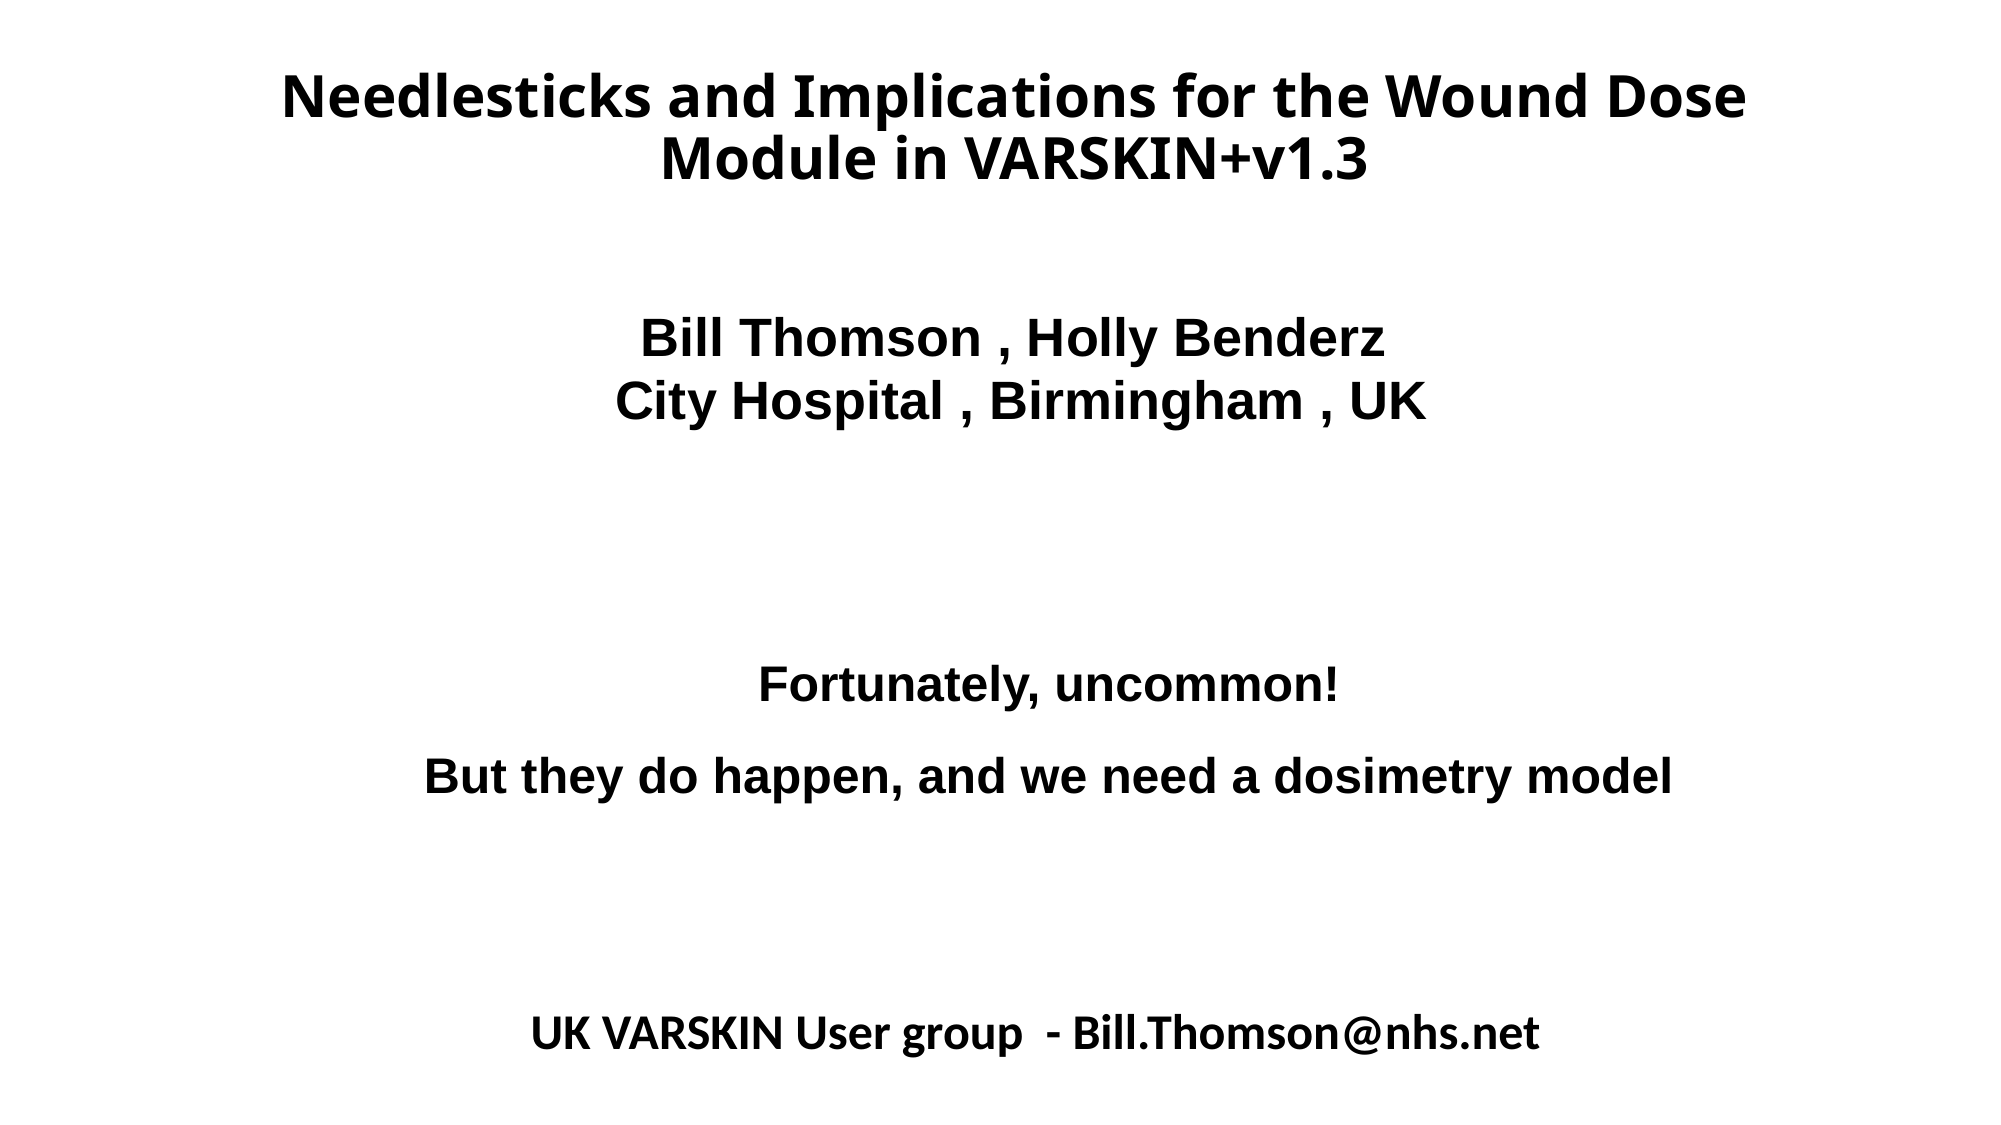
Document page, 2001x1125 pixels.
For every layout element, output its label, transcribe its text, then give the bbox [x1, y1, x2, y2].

subtitle Bill Thomson , Holly Benderz City Hospital , Birmingham , UK [263, 302, 1764, 443]
title Needlesticks and Implications for the Wound Dose Module in VARSKIN+v1.3 [213, 84, 1816, 281]
text_box Fortunately, uncommon! But they do happen, and we need a dosimetry model [225, 631, 1873, 919]
text_box UK VARSKIN User group - Bill.Thomson@nhs.net [399, 991, 1673, 1067]
